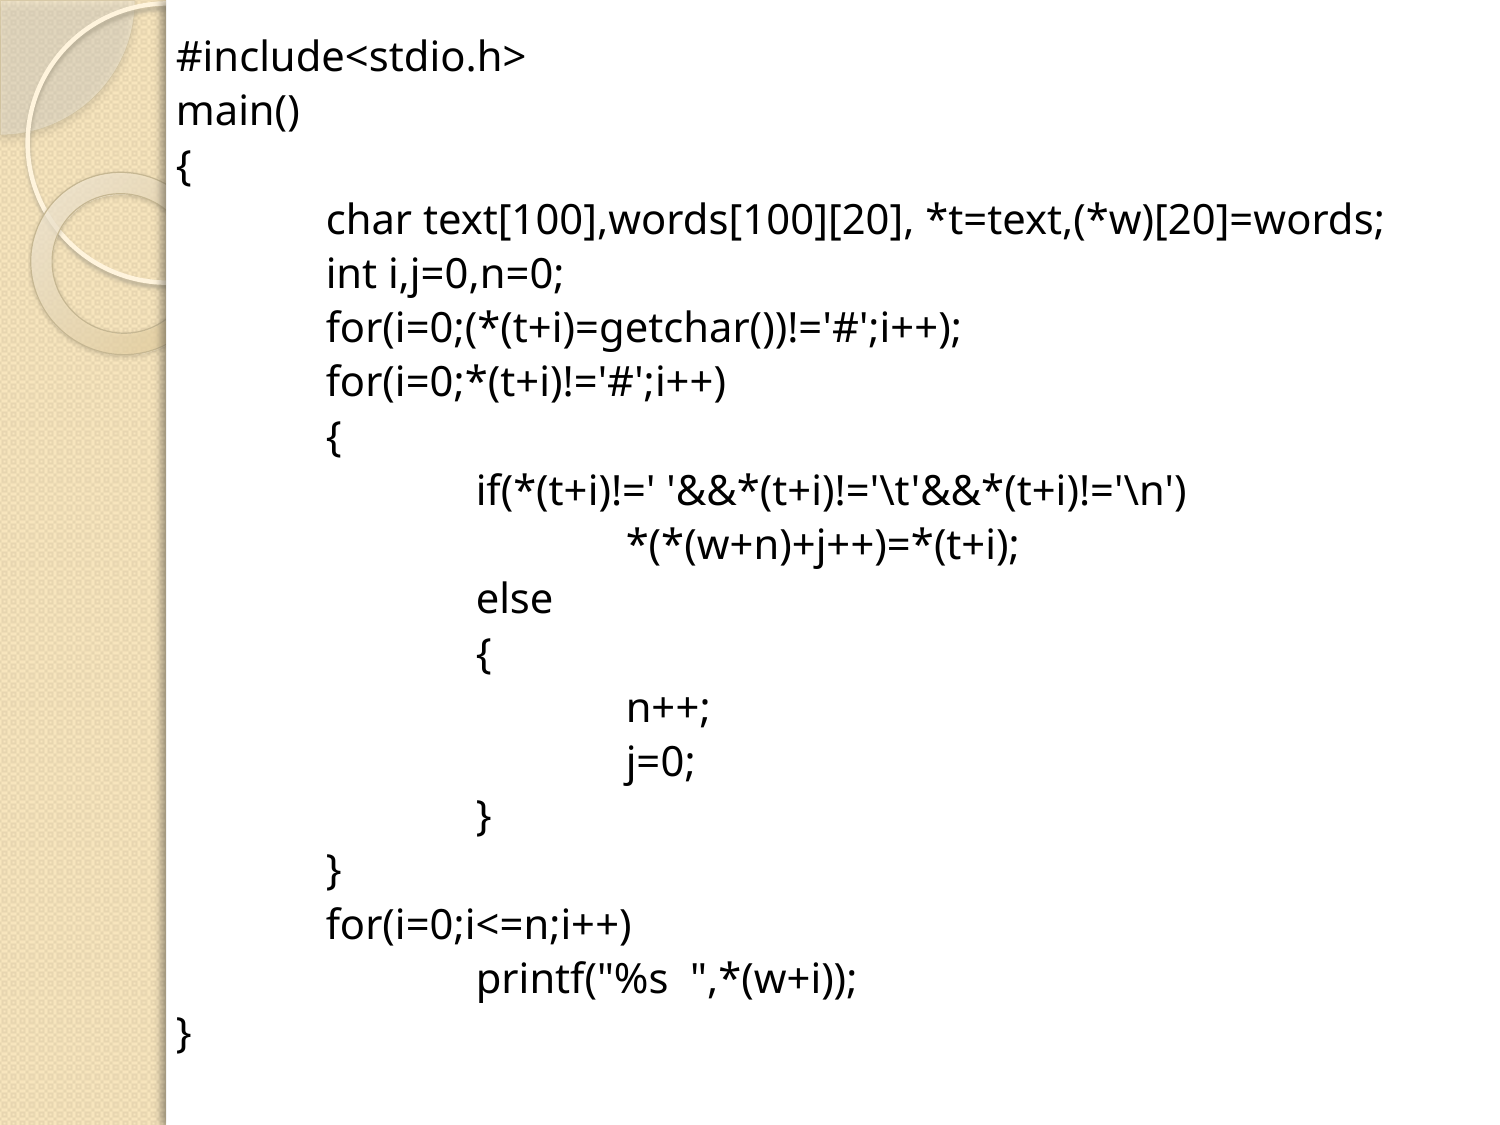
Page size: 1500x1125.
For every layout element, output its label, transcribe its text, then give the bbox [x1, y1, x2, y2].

list #include<stdio.h> main() { char text[100],words[100][20], *t=text,(*w)[20]=words; int i,j=0,n=0; for(i=0;(*(t+i)=getchar())!='#';i++); for(i=0;*(t+i)!='#';i++) { if(*(t+i)!=' '&&*(t+i)!='\t'&&*(t+i)!='\n') *(*(w+n)+j++)=*(t+i); else { n++; j=0; } } for(i=0;i<=n;i++) printf("%s ",*(w+i)); } [147, 30, 1466, 1025]
